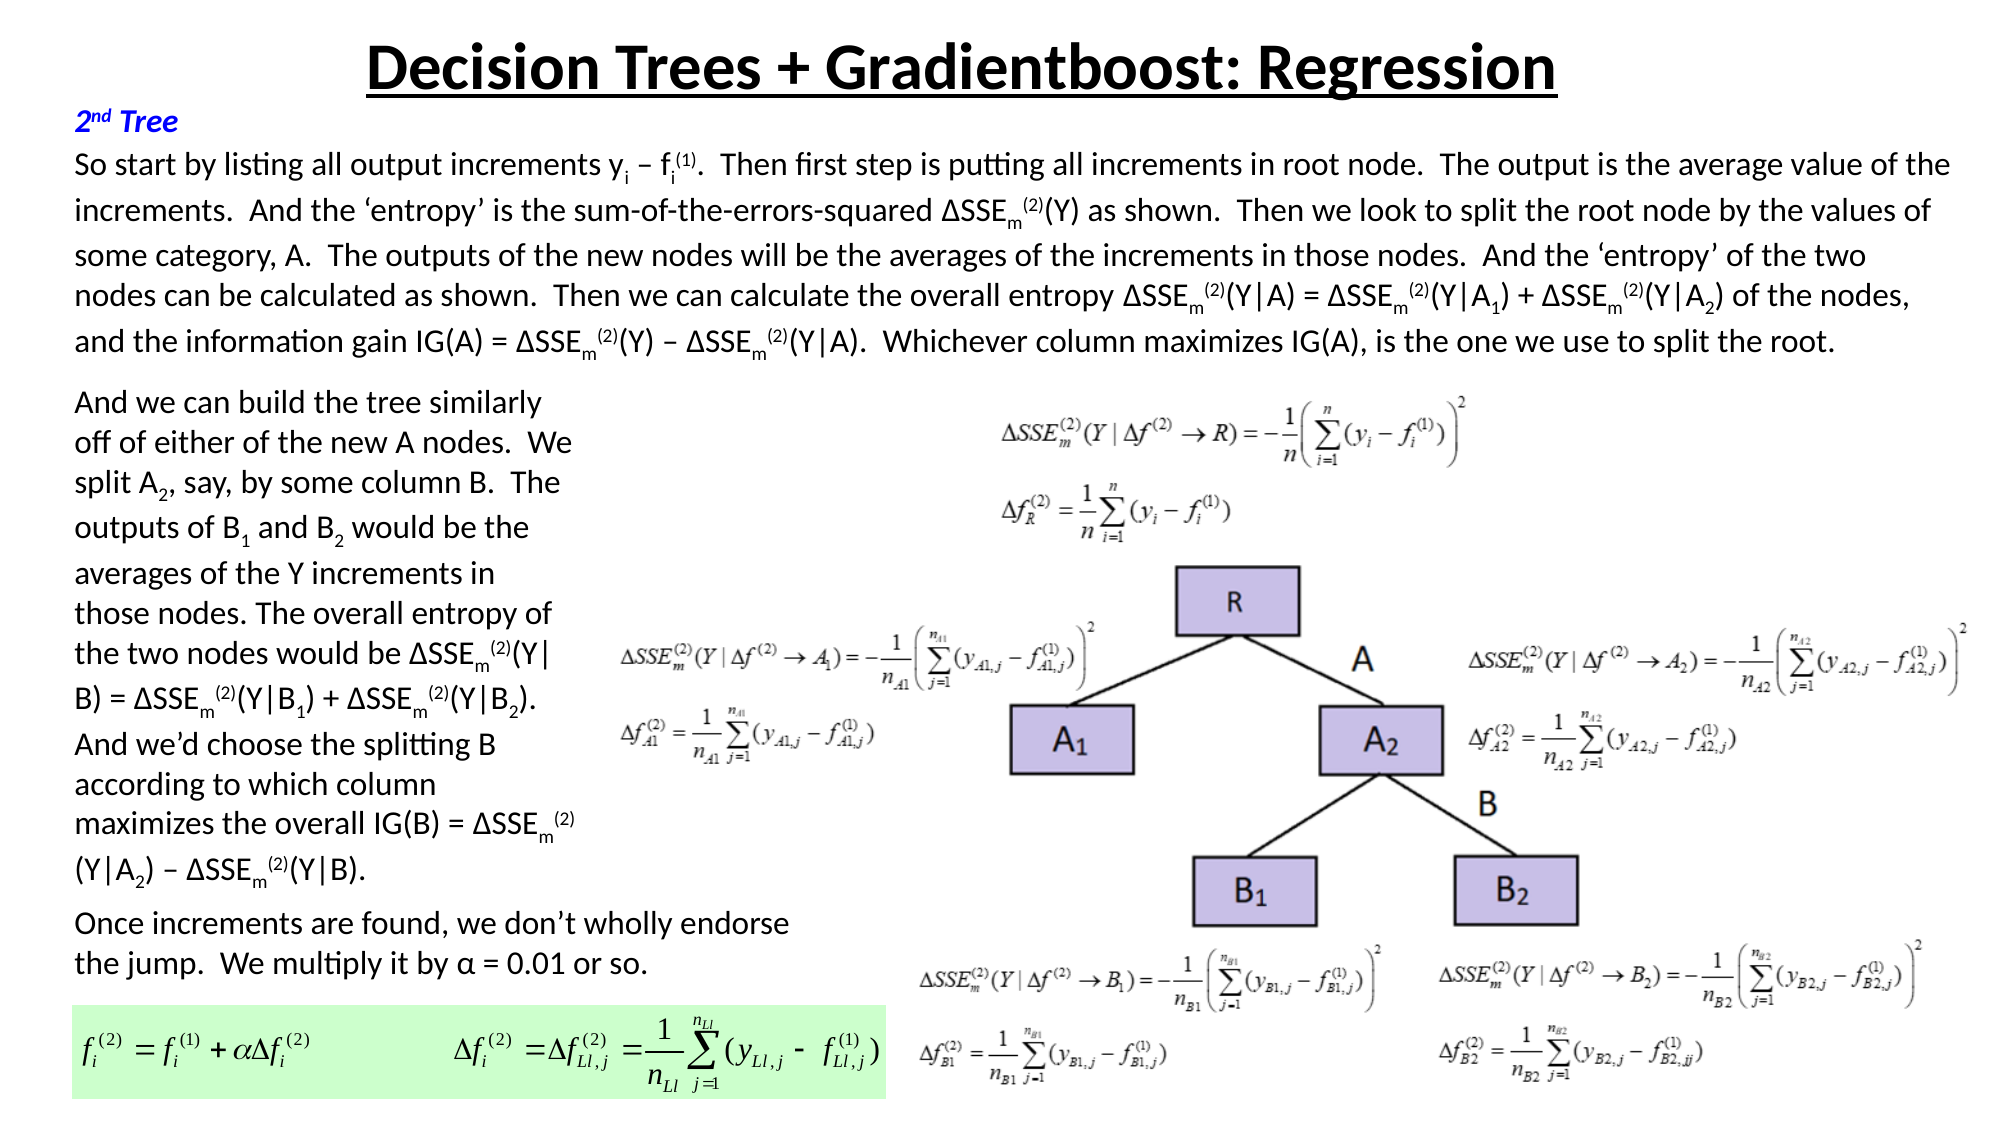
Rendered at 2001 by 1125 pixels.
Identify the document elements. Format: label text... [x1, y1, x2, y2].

text_box So start by listing all output increments yi – fi(1). Then first step is putting all increments in root node. The output is the average value of the increments. And the ‘entropy’ is the sum-of-the-errors-squared ΔSSEm(2)(Y) as shown. Then we look to split the root node by the values of some category, A. The outputs of the new nodes will be the averages of the increments in those nodes. And the ‘entropy’ of the two nodes can be calculated as shown. Then we can calculate the overall entropy ΔSSEm(2)(Y|A) = ΔSSEm(2)(Y|A1) + ΔSSEm(2)(Y|A2) of the nodes, and the information gain IG(A) = ΔSSEm(2)(Y) – ΔSSEm(2)(Y|A). Whichever column maximizes IG(A), is the one we use to split the root. [59, 135, 1973, 372]
picture [591, 373, 1975, 1105]
text_box 2nd Tree [59, 91, 228, 147]
text_box And we can build the tree similarly off of either of the new A nodes. We split A2, say, by some column B. The outputs of B1 and B2 would be the averages of the Y increments in those nodes. The overall entropy of the two nodes would be ΔSSEm(2)(Y|B) = ΔSSEm(2)(Y|B1) + ΔSSEm(2)(Y|B2). And we’d choose the splitting B according to which column maximizes the overall IG(B) = ΔSSEm(2)(Y|A2) – ΔSSEm(2)(Y|B). [59, 373, 591, 893]
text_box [71, 1005, 887, 1099]
text_box Decision Trees + Gradientboost: Regression [351, 15, 1667, 111]
text_box Once increments are found, we don’t wholly endorse the jump. We multiply it by α = 0.01 or so. [59, 893, 591, 989]
